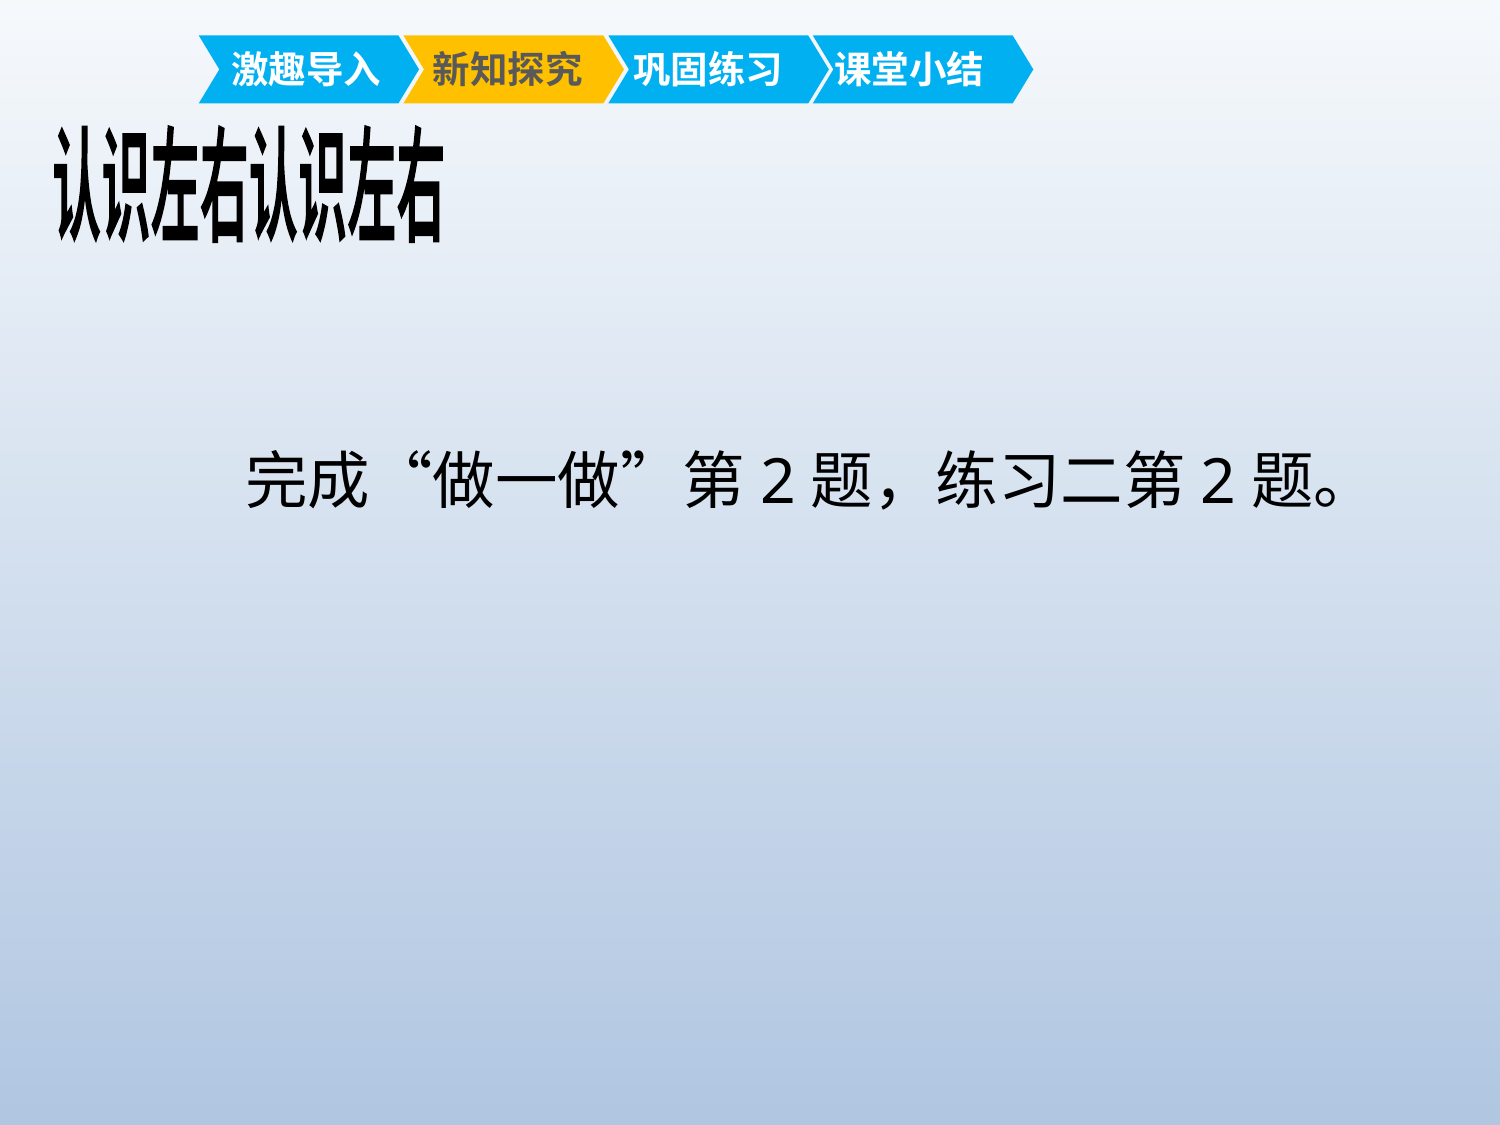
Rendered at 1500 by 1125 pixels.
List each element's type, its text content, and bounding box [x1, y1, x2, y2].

text_box 激趣导入 [199, 38, 397, 99]
list 完成“做一做”第2题，练习二第2题。 [229, 433, 1412, 564]
text_box 课堂小结 [802, 38, 1000, 99]
text_box [608, 35, 811, 104]
text_box 新知探究 [400, 38, 598, 99]
text_box [403, 35, 606, 104]
text_box [198, 35, 402, 104]
text_box 巩固练习 [601, 38, 799, 99]
text_box [812, 35, 1034, 104]
